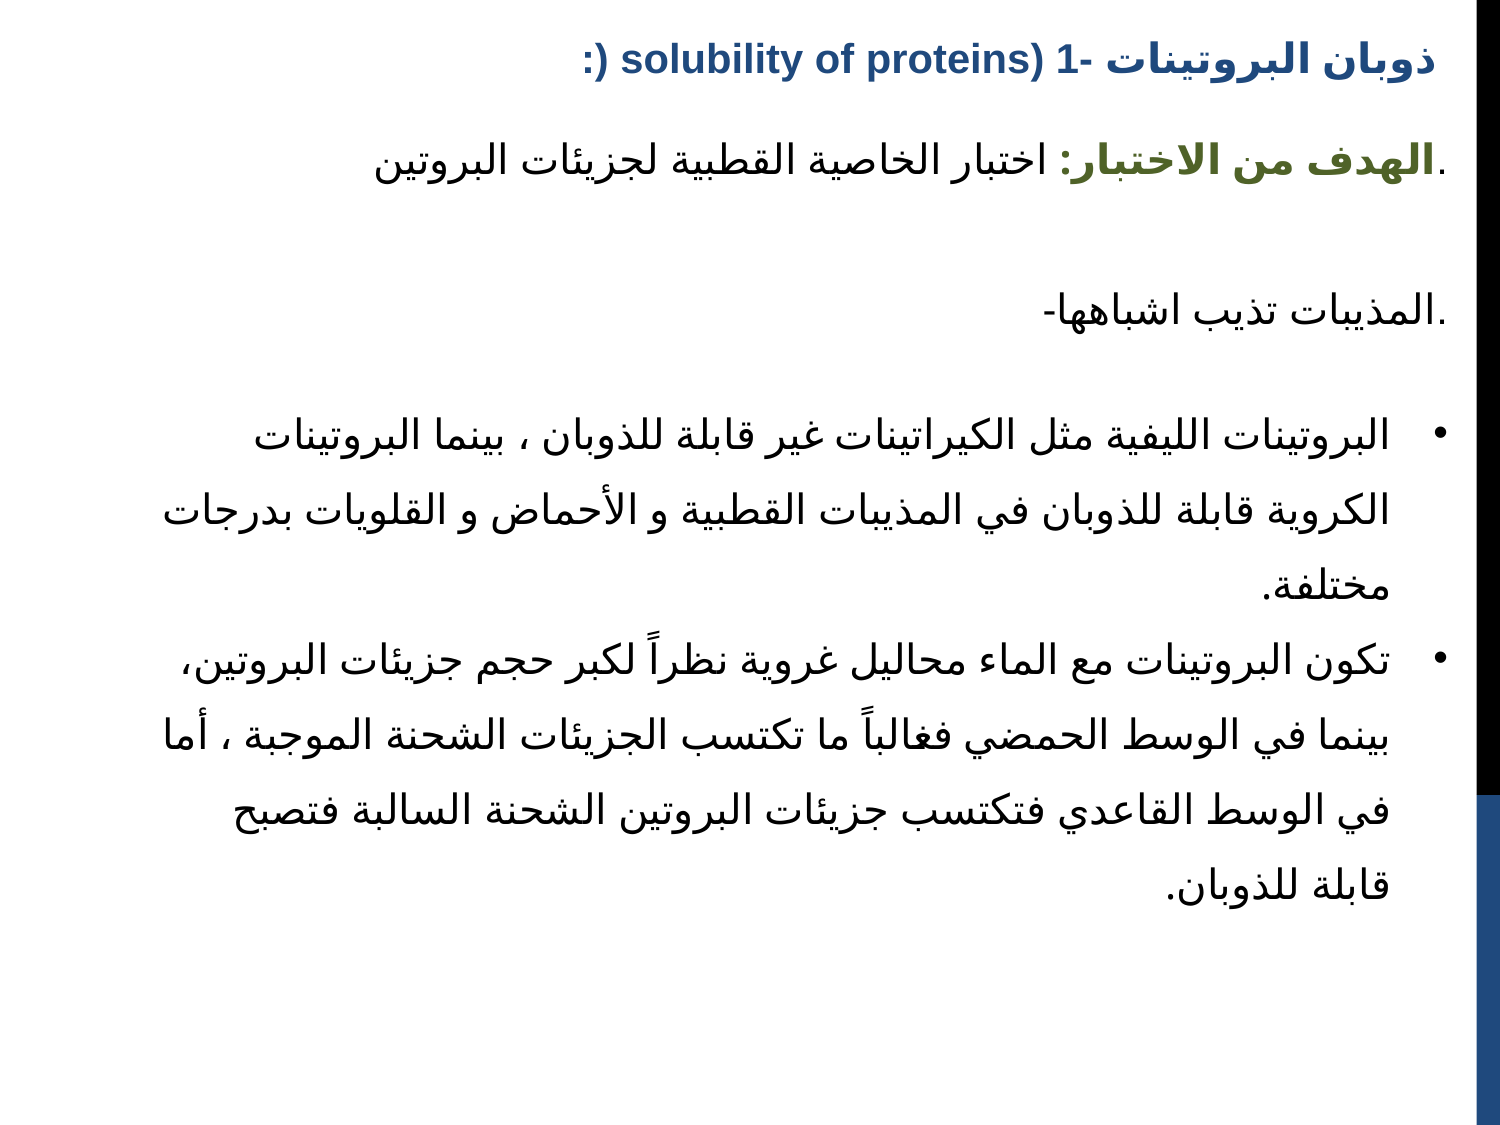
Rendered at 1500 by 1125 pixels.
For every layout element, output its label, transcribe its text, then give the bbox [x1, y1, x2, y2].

text_box :) solubility of proteins) 1- ذوبان البروتينات الهدف من الاختبار: اختبار الخاصية القطبية لجزيئات البروتين. -المذيبات تذيب اشباهها. البروتينات الليفية مثل الكيراتينات غير قابلة للذوبان ، بينما البروتينات الكروية قابلة للذوبان في المذيبات القطبية و الأحماض و القلويات بدرجات مختلفة. تكون البروتينات مع الماء محاليل غروية نظراً لكبر حجم جزيئات البروتين، بينما في الوسط الحمضي فغالباً ما تكتسب الجزيئات الشحنة الموجبة ، أما في الوسط القاعدي فتكتسب جزيئات البروتين الشحنة السالبة فتصبح قابلة للذوبان. [137, 24, 1463, 1090]
